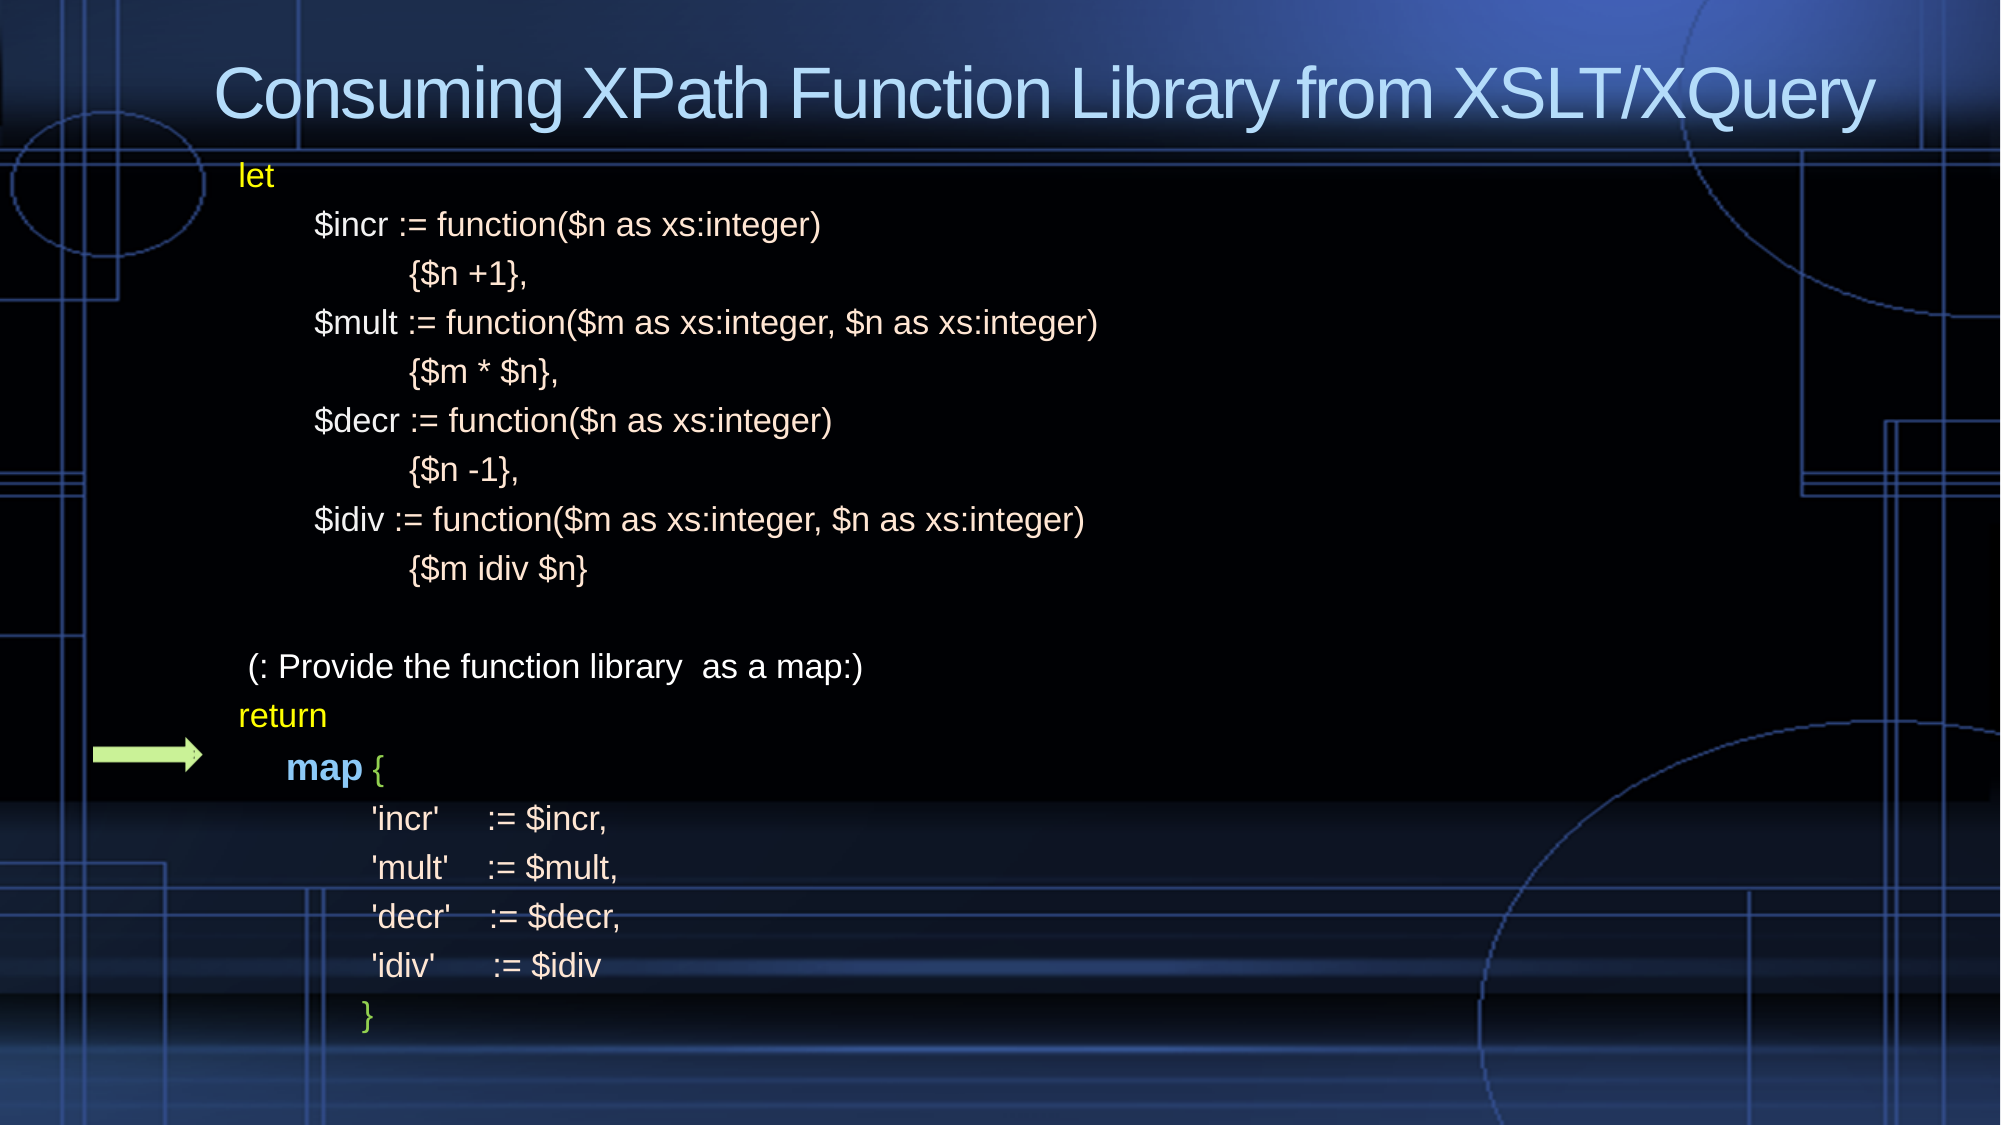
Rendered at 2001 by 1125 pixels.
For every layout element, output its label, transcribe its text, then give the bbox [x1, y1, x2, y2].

picture [0, 0, 2001, 1125]
list let $incr := function($n as xs:integer) {$n +1}, $mult := function($m as xs:integer, $n as xs:integer) {$m * $n}, $decr := function($n as xs:integer) {$n -1}, $idiv := function($m as xs:integer, $n as xs:integer) {$m idiv $n} (: Provide the function library as a map:) return map { 'incr' := $incr, 'mult' := $mult, 'decr' := $decr, 'idiv' := $idiv } [202, 145, 1903, 1057]
title Consuming XPath Function Library from XSLT/XQuery [198, 37, 1899, 188]
